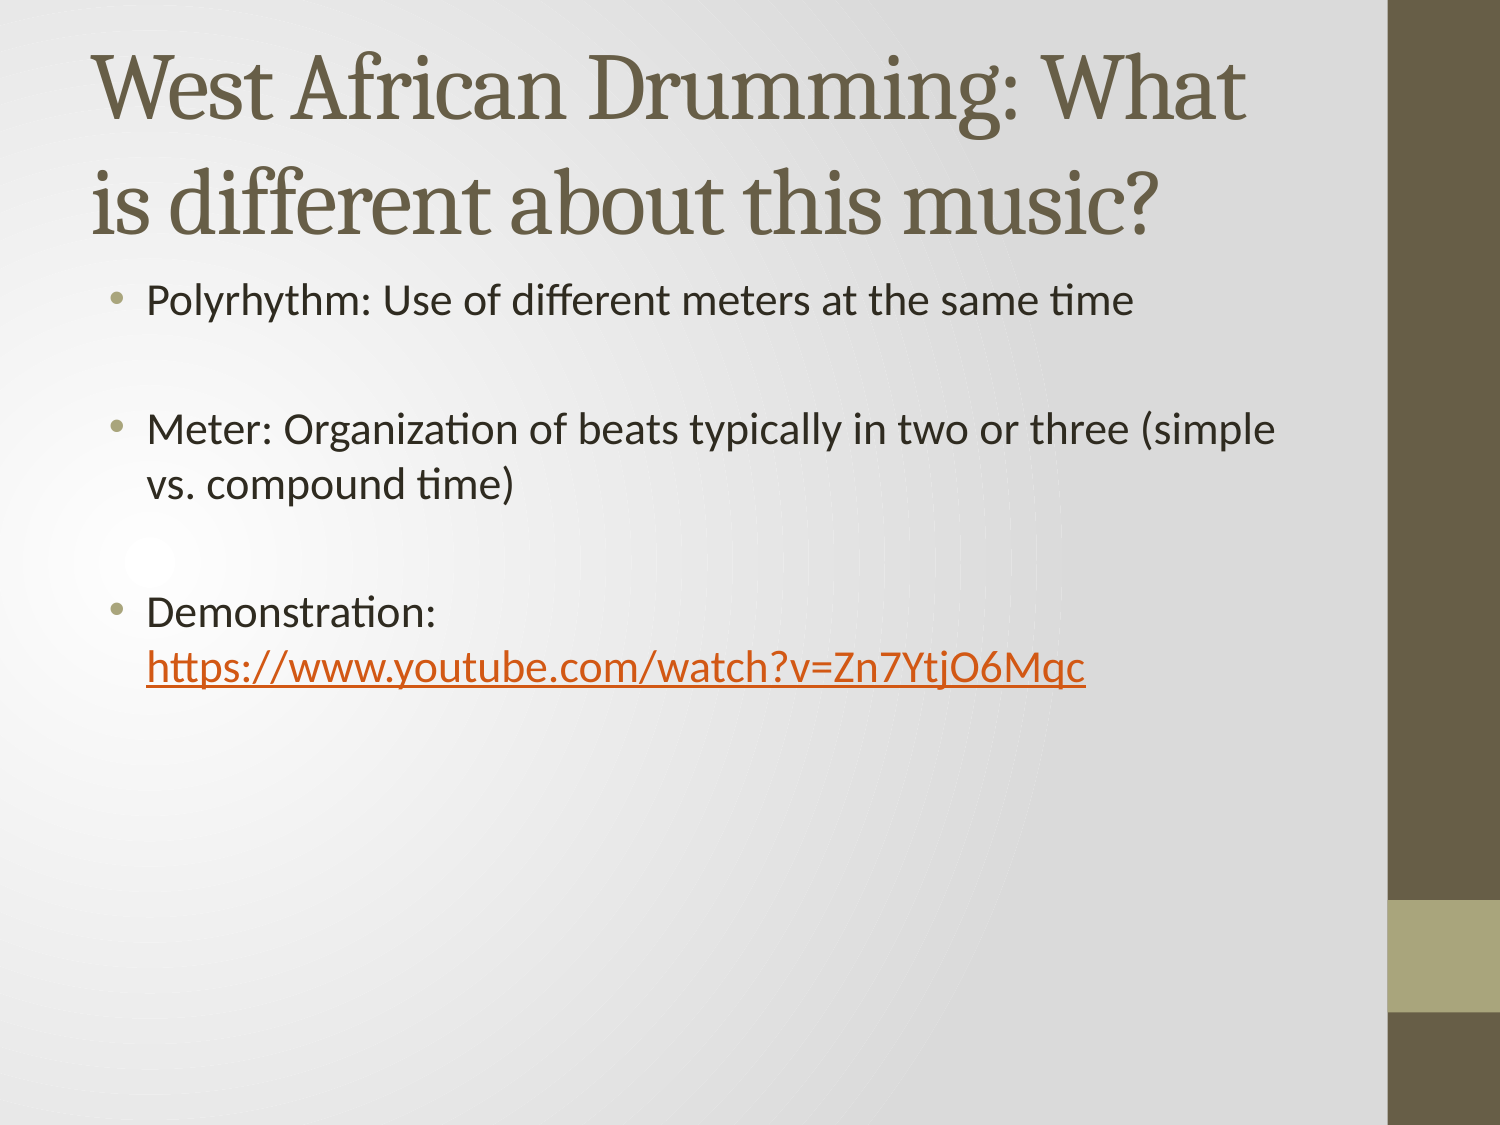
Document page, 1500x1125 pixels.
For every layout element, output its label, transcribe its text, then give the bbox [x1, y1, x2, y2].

list Polyrhythm: Use of different meters at the same time Meter: Organization of beats typically in two or three (simple vs. compound time) Demonstration: https://www.youtube.com/watch?v=Zn7YtjO6Mqc [75, 262, 1325, 1050]
title West African Drumming: What is different about this music? [75, 45, 1325, 233]
